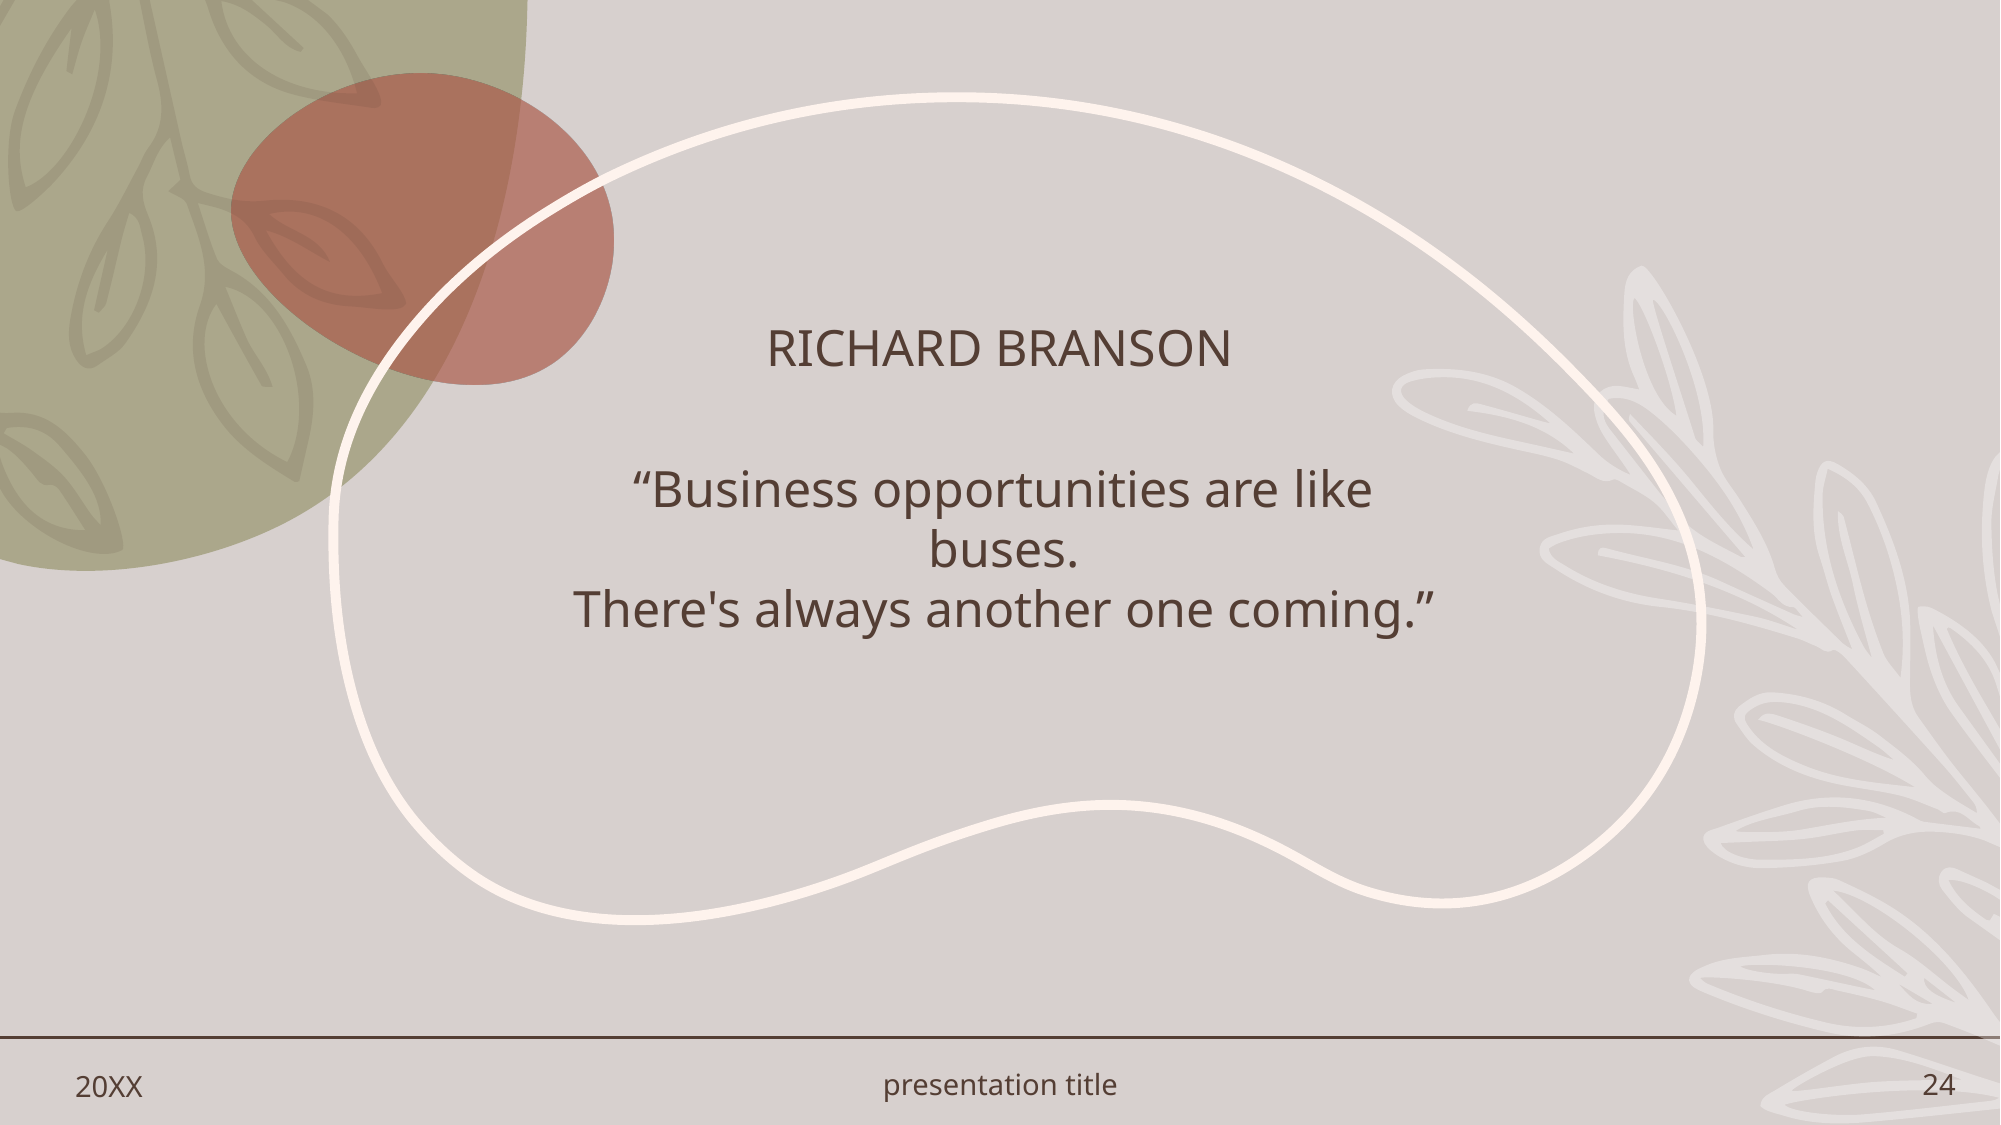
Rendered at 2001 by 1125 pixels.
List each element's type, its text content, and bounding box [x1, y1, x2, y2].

slide_number 20XX [60, 1060, 222, 1112]
footer presentation title [718, 1060, 1283, 1112]
slide_number 24 [1808, 1060, 1971, 1112]
picture [435, 181, 614, 311]
list “Business opportunities are like buses. There's always another one coming.” [537, 449, 1471, 783]
title RICHARD BRANSON [137, 311, 1863, 389]
picture [231, 73, 614, 311]
